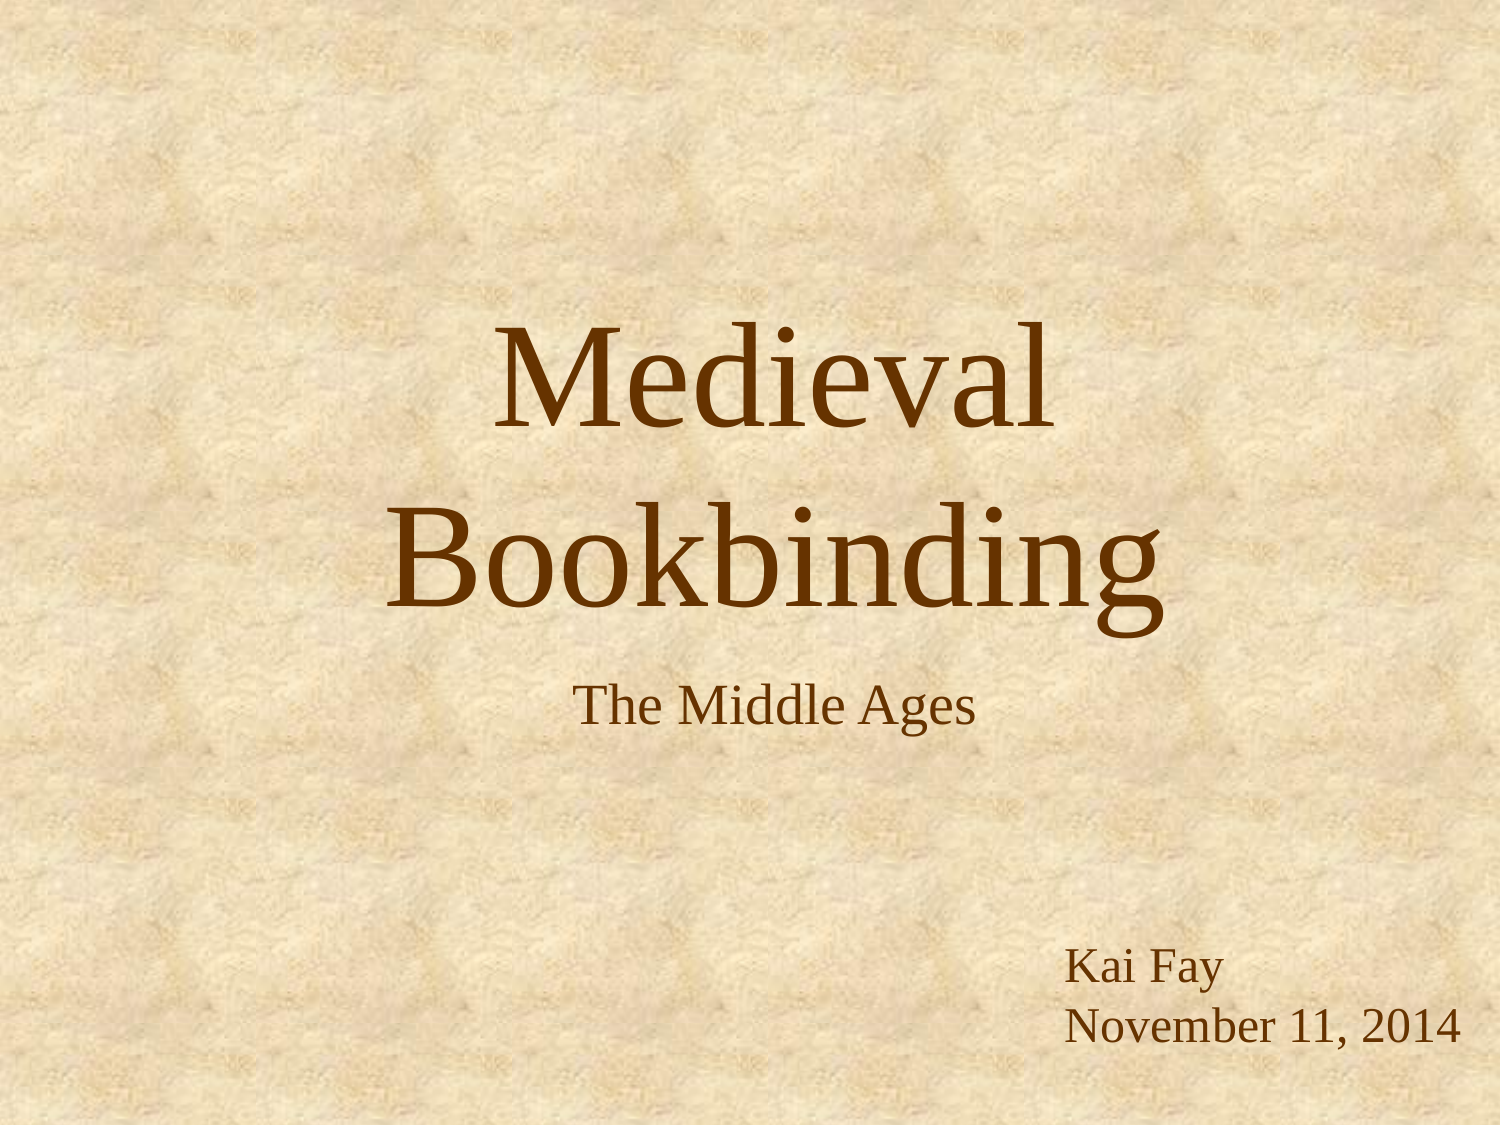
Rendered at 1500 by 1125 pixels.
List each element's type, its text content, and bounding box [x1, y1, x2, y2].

title Medieval Bookbinding The Middle Ages [137, 261, 1413, 750]
text_box Kai Fay November 11, 2014 [1049, 924, 1488, 1060]
picture [0, 0, 1500, 1125]
